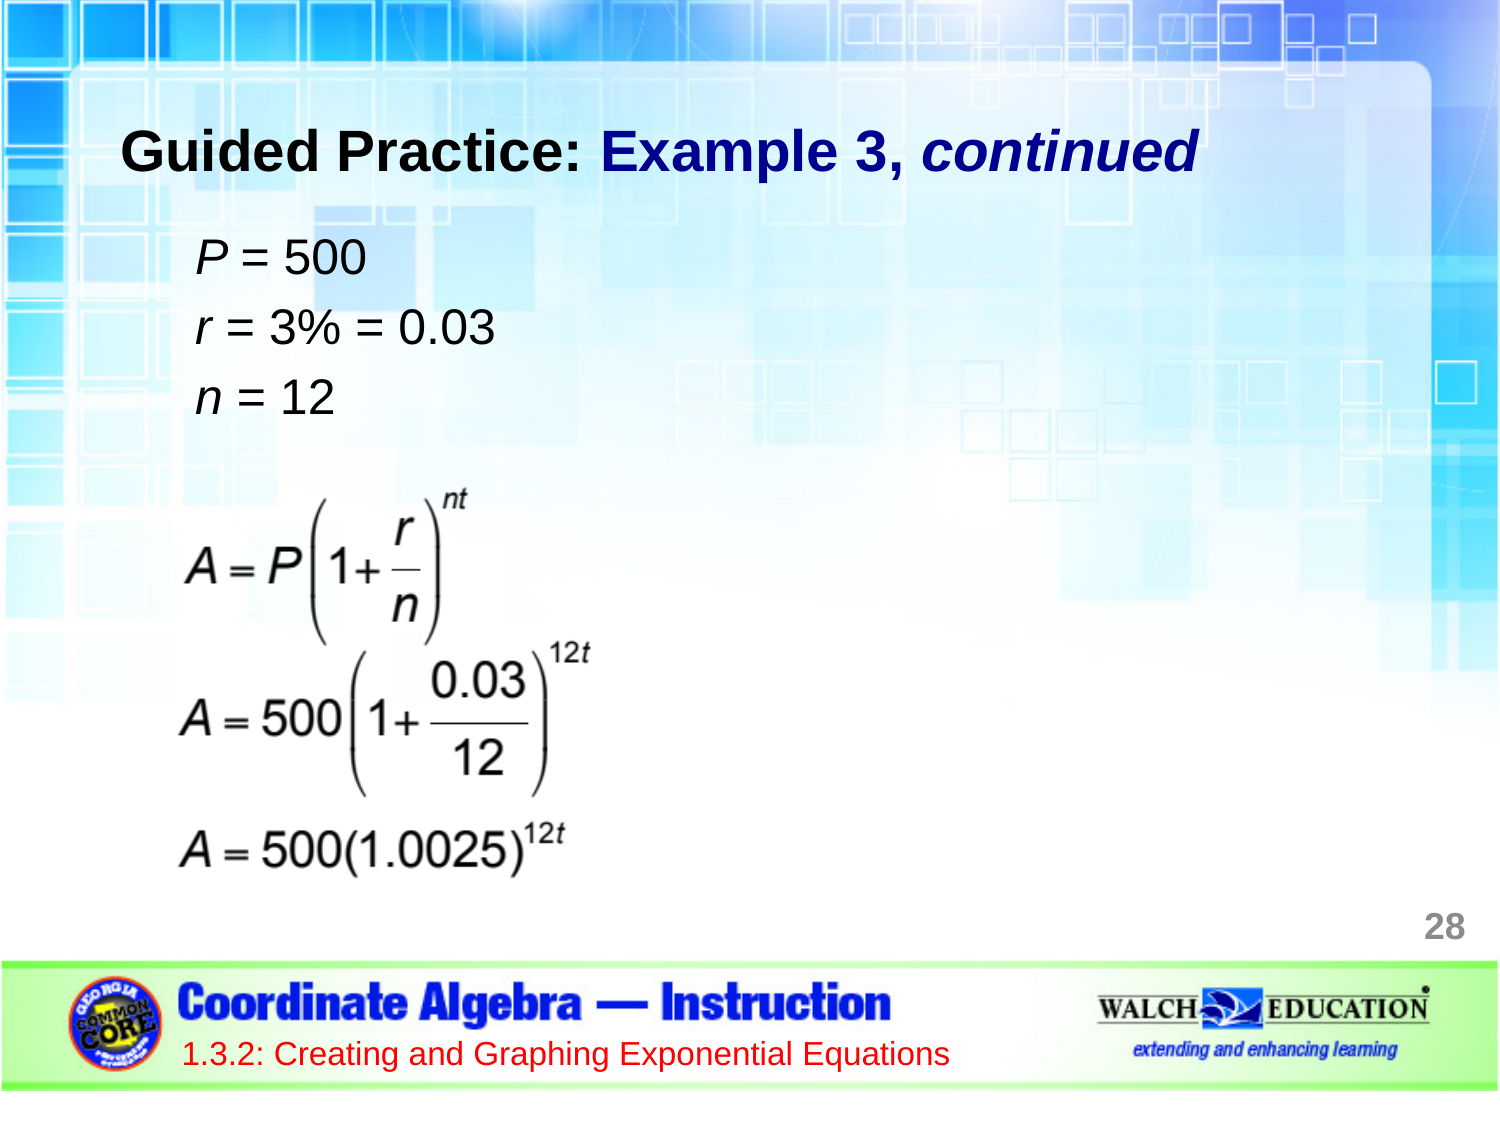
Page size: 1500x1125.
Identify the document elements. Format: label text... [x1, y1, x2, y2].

subtitle Guided Practice: Example 3, continued P = 500 r = 3% = 0.03 n = 12 [105, 105, 1419, 925]
list 1.3.2: Creating and Graphing Exponential Equations [166, 1024, 1074, 1069]
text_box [181, 476, 470, 630]
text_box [176, 631, 592, 881]
picture [1, 0, 1500, 1091]
slide_number 28 [1361, 901, 1481, 949]
